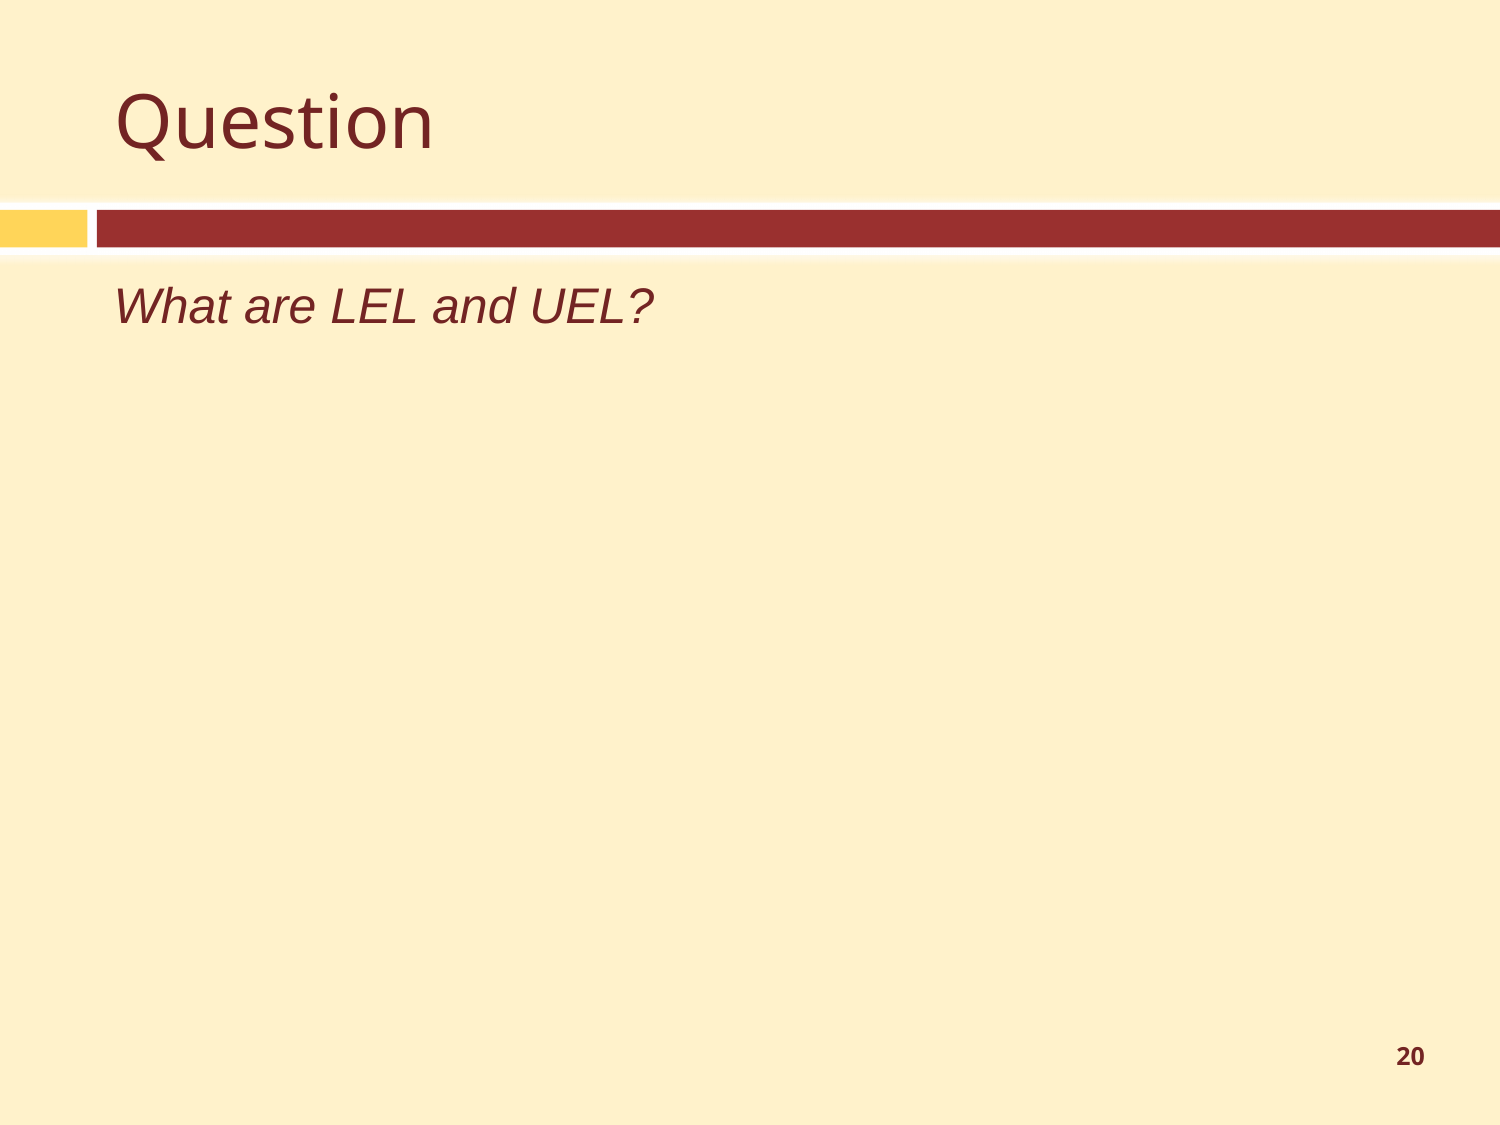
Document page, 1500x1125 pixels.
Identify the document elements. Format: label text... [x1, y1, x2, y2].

title Question [99, 37, 1438, 200]
list What are LEL and UEL? [98, 265, 1433, 1011]
